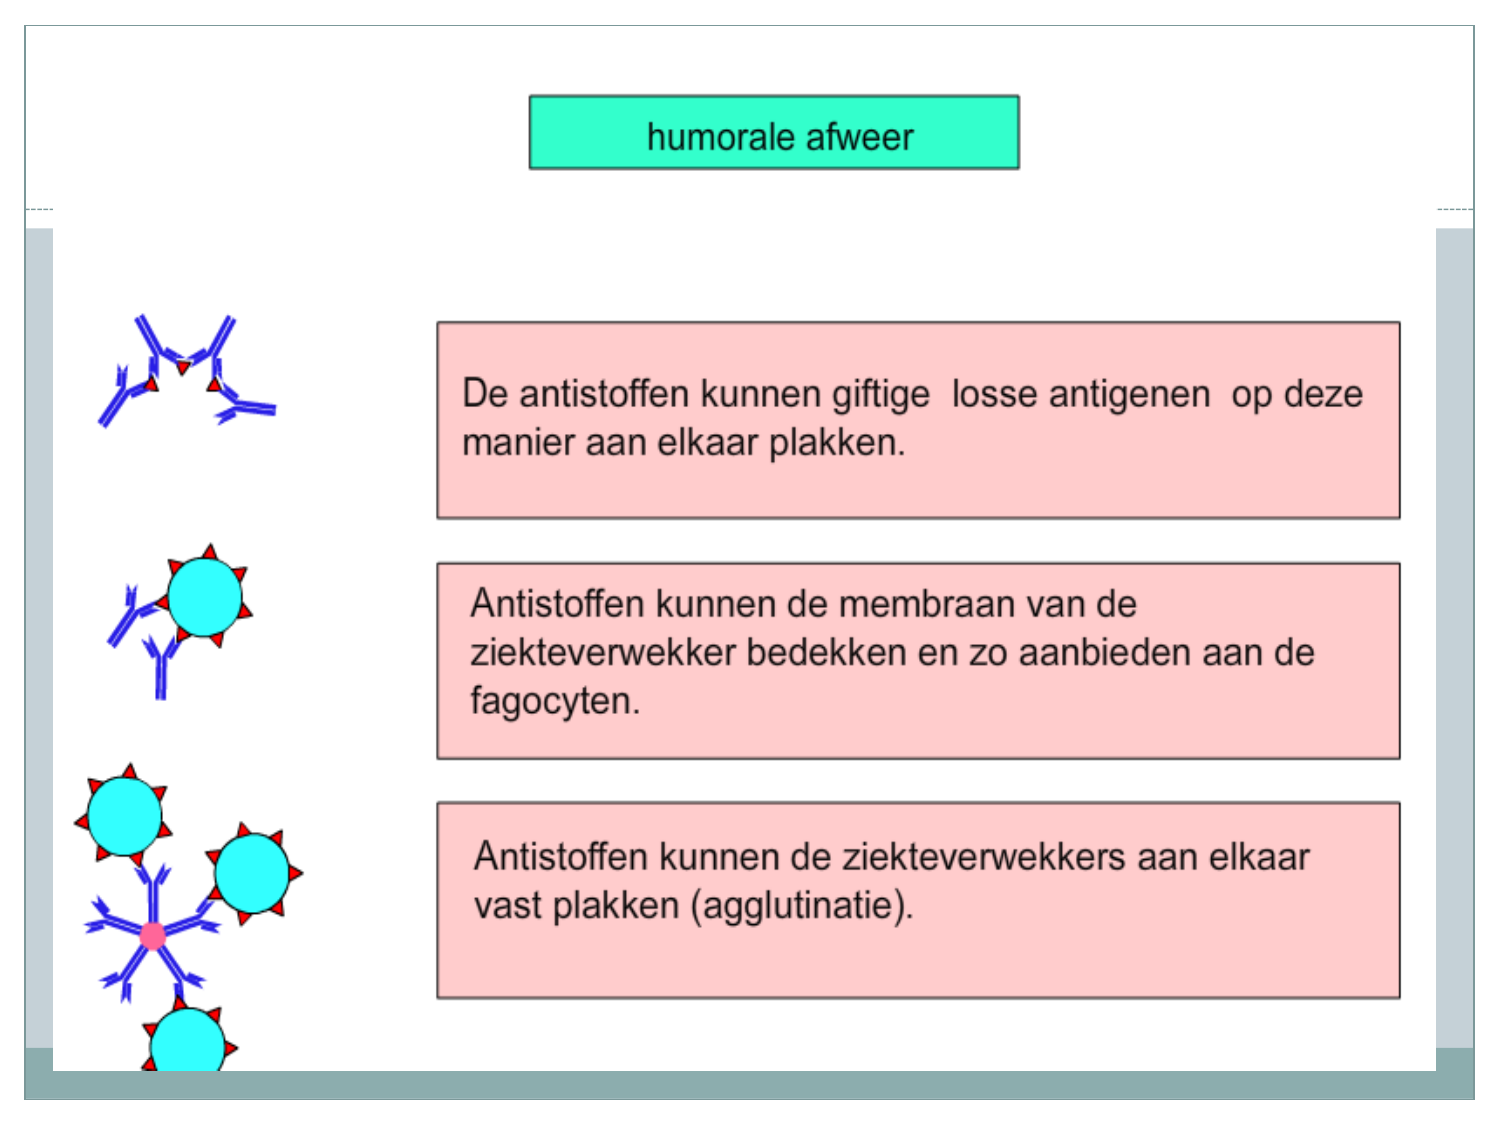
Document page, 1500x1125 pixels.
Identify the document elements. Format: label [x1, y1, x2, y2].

list [52, 89, 1436, 1071]
